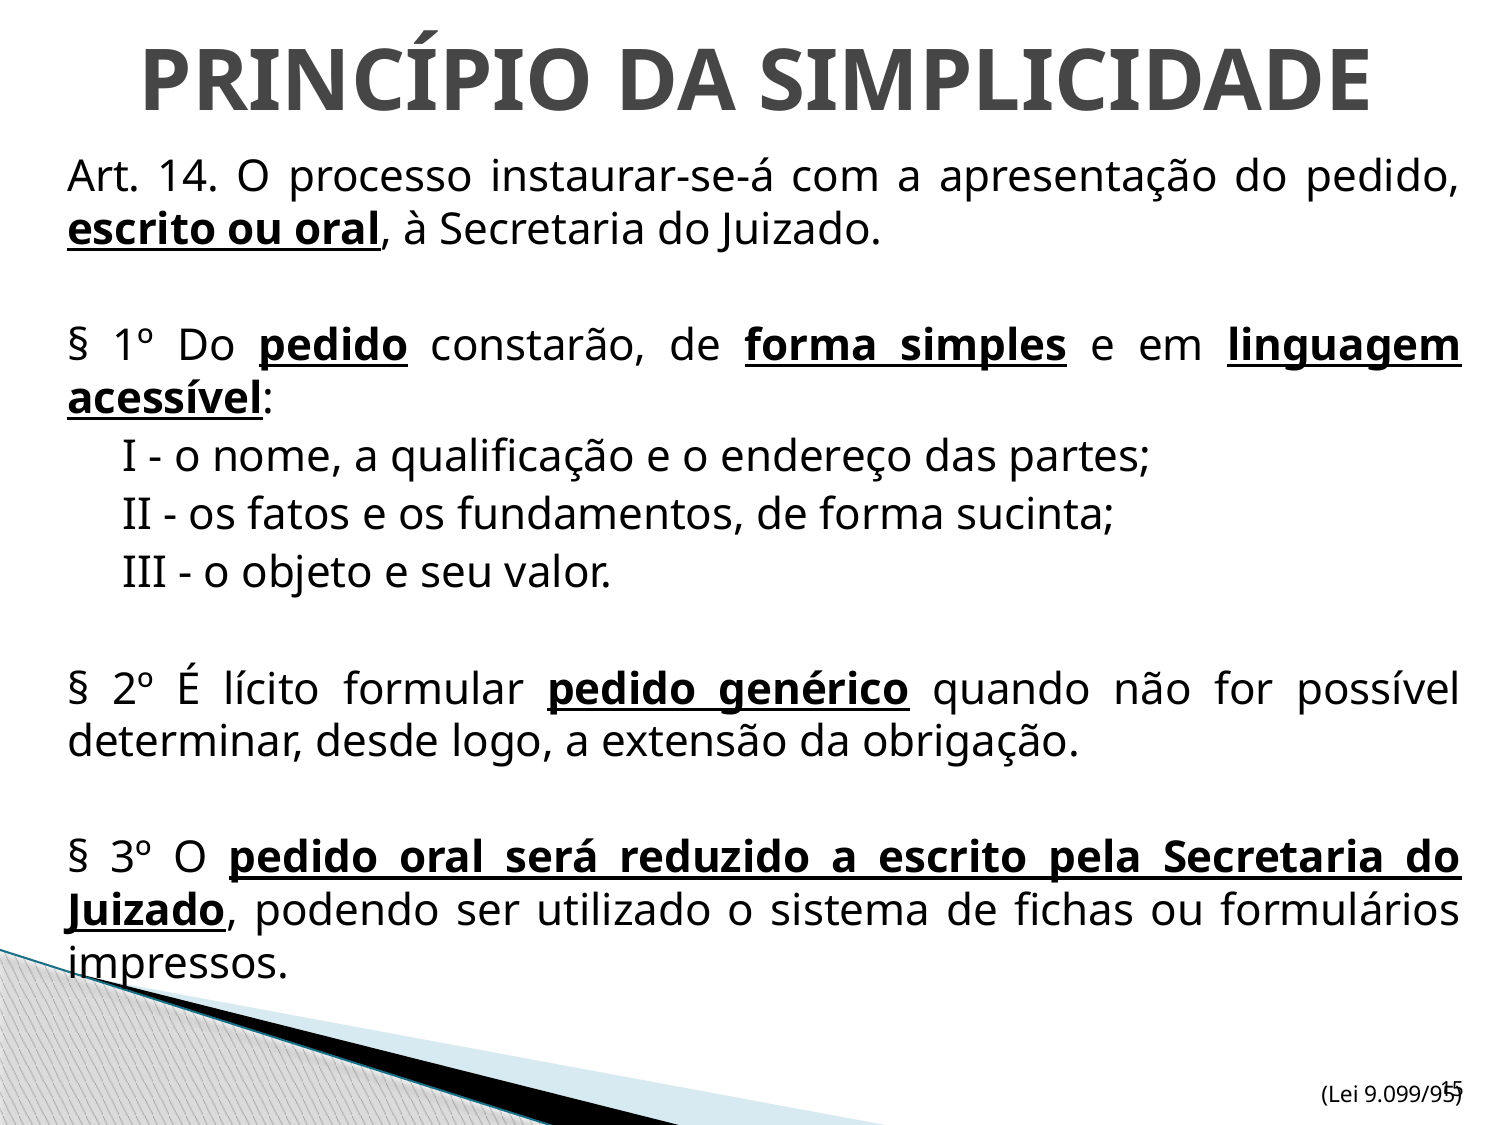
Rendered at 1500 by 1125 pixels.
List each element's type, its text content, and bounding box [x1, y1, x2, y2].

title PRINCÍPIO DA SIMPLICIDADE [82, 0, 1432, 153]
slide_number 15 [1418, 1051, 1479, 1112]
list Art. 14. O processo instaurar-se-á com a apresentação do pedido, escrito ou oral, à Secretaria do Juizado. § 1º Do pedido constarão, de forma simples e em linguagem acessível: I - o nome, a qualificação e o endereço das partes; II - os fatos e os fundamentos, de forma sucinta; III - o objeto e seu valor. § 2º É lícito formular pedido genérico quando não for possível determinar, desde logo, a extensão da obrigação. § 3º O pedido oral será reduzido a escrito pela Secretaria do Juizado, podendo ser utilizado o sistema de fichas ou formulários impressos. (Lei 9.099/95) [0, 140, 1477, 1125]
